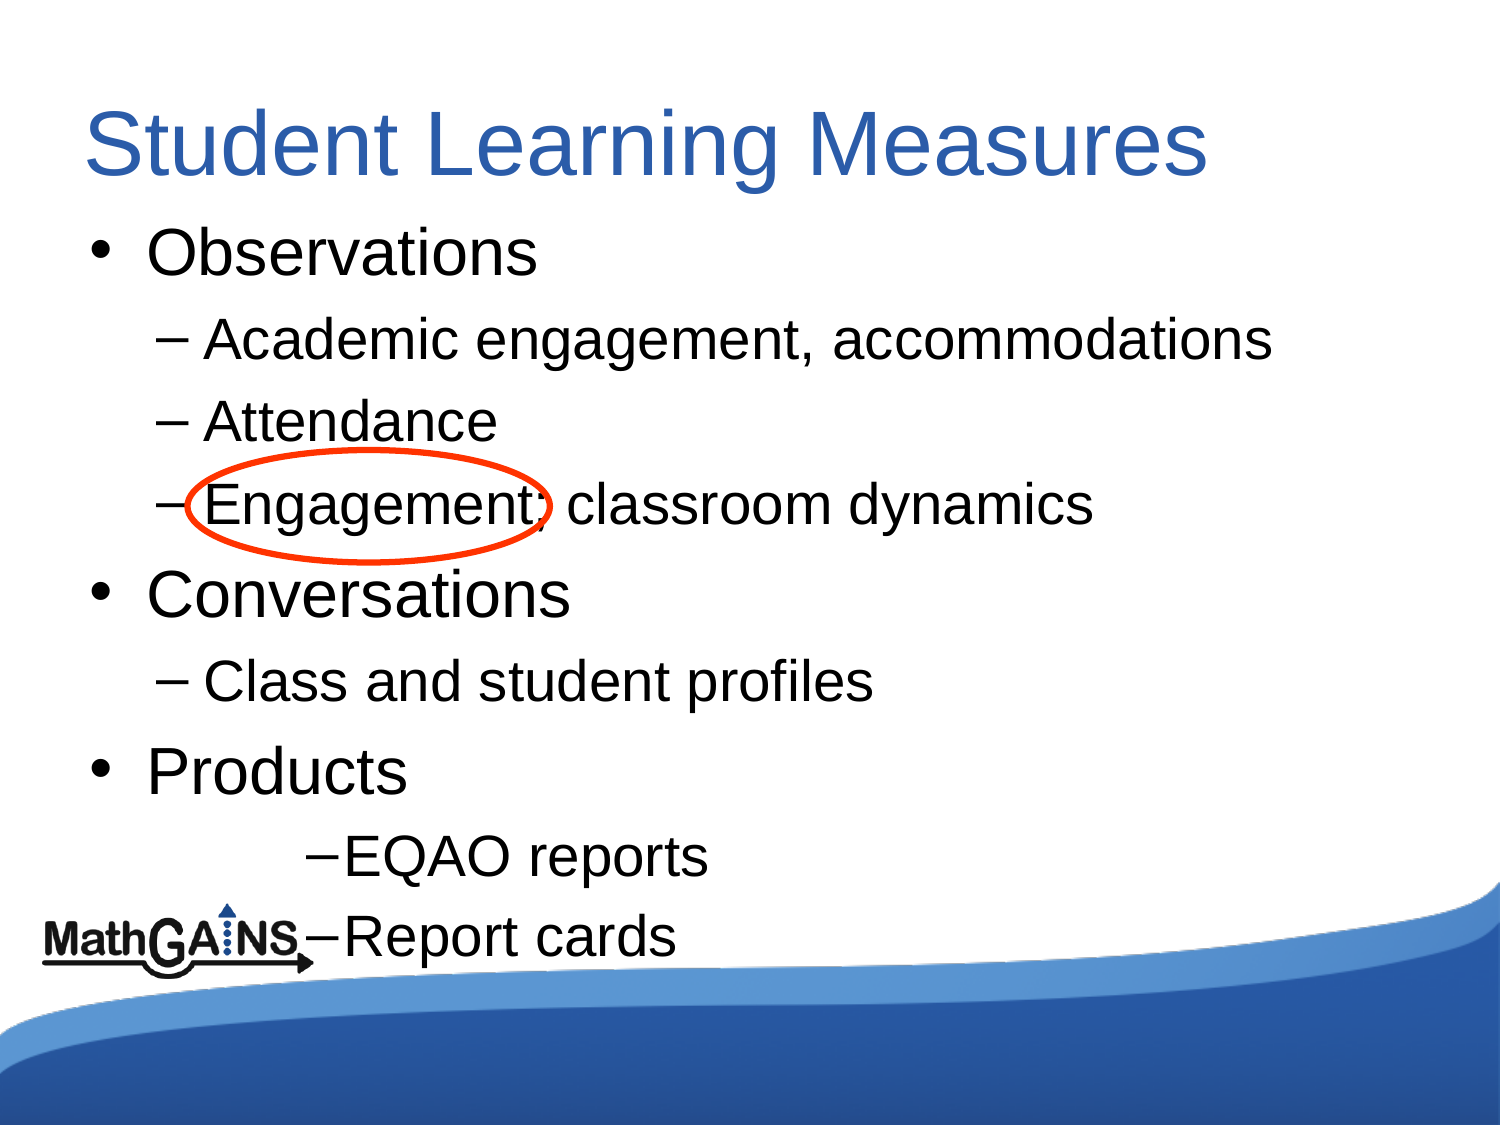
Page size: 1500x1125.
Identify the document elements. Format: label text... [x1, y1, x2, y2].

text_box [187, 450, 550, 563]
title Student Learning Measures [74, 14, 1426, 199]
list Observations Academic engagement, accommodations Attendance Engagement; classroom dynamics Conversations Class and student profiles Products EQAO reports Report cards [74, 199, 1426, 1063]
picture [0, 878, 1500, 1125]
